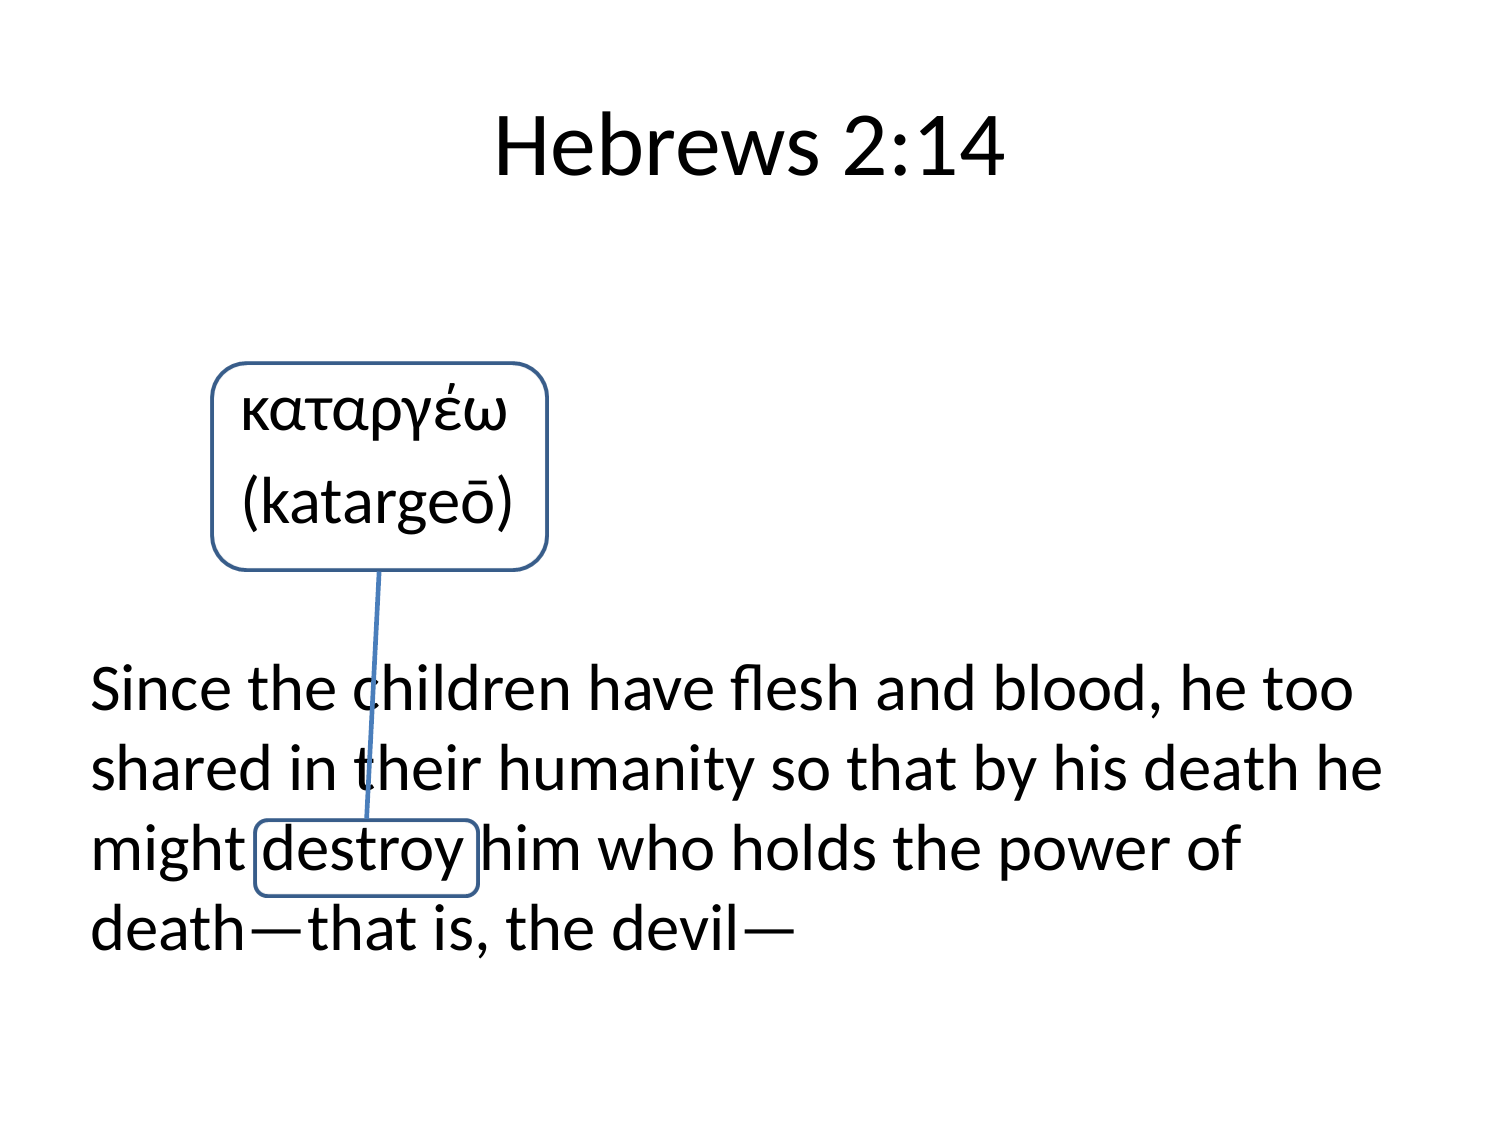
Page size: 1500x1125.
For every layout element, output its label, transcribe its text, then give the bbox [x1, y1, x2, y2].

picture [253, 818, 480, 898]
picture [209, 361, 549, 572]
title Hebrews 2:14 [75, 45, 1425, 233]
list καταργέω (katargeō) Since the children have flesh and blood, he too shared in their humanity so that by his death he might destroy him who holds the power of death—that is, the devil— [75, 262, 1425, 1005]
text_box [366, 571, 380, 819]
